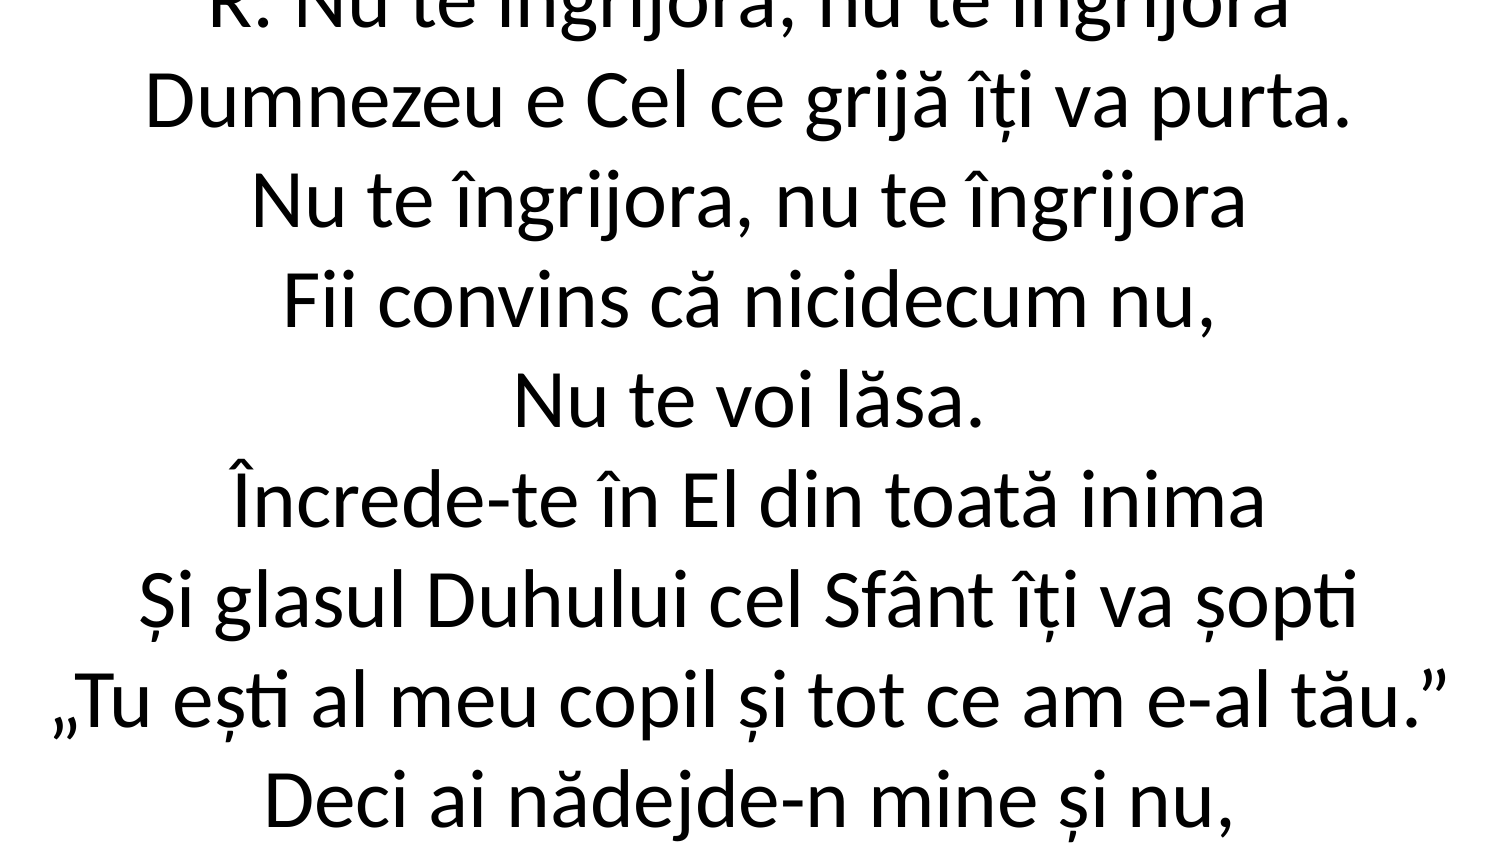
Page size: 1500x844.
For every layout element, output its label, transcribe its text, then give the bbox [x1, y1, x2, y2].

text_box R: Nu te îngrijora, nu te îngrijora Dumnezeu e Cel ce grijă îți va purta. Nu te îngrijora, nu te îngrijora Fii convins că nicidecum nu, Nu te voi lăsa. Încrede-te în El din toată inima Și glasul Duhului cel Sfânt îți va șopti „Tu ești al meu copil și tot ce am e-al tău.” Deci ai nădejde-n mine și nu, Nu te-ngrijora. [33, 0, 1467, 844]
